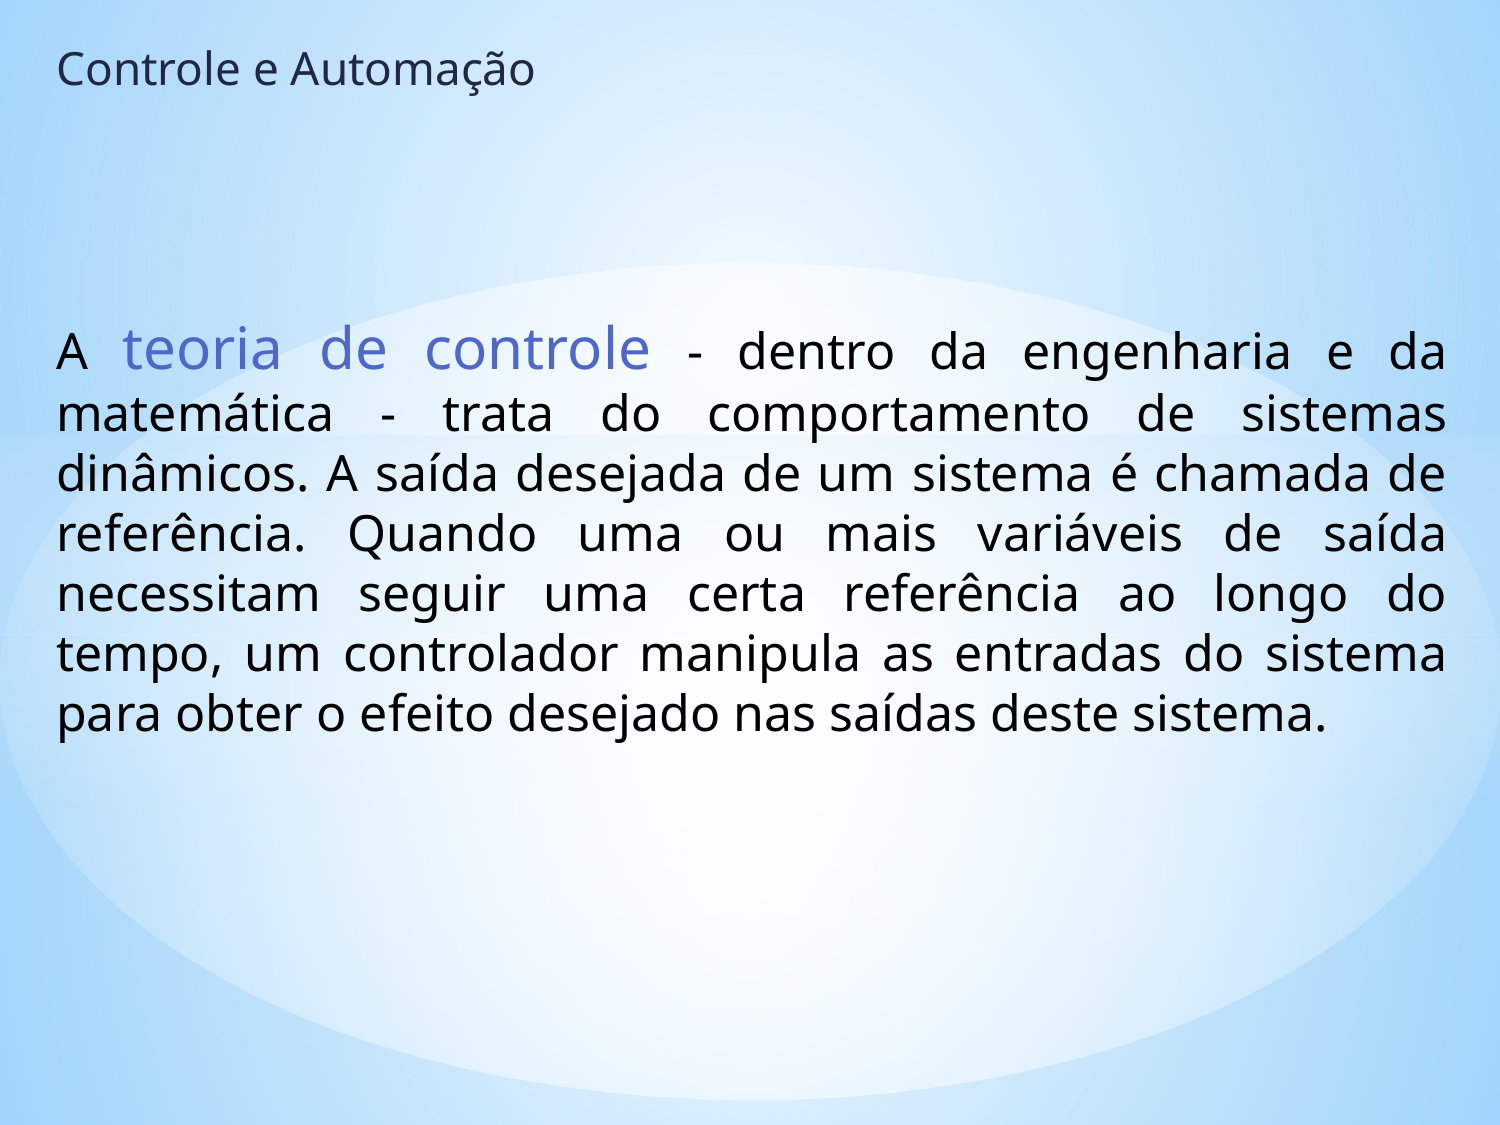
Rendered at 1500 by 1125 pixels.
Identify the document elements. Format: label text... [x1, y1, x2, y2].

text_box A teoria de controle - dentro da engenharia e da matemática - trata do comportamento de sistemas dinâmicos. A saída desejada de um sistema é chamada de referência. Quando uma ou mais variáveis de saída necessitam seguir uma certa referência ao longo do tempo, um controlador manipula as entradas do sistema para obter o efeito desejado nas saídas deste sistema. [41, 304, 1463, 750]
subtitle Controle e Automação [41, 31, 967, 177]
